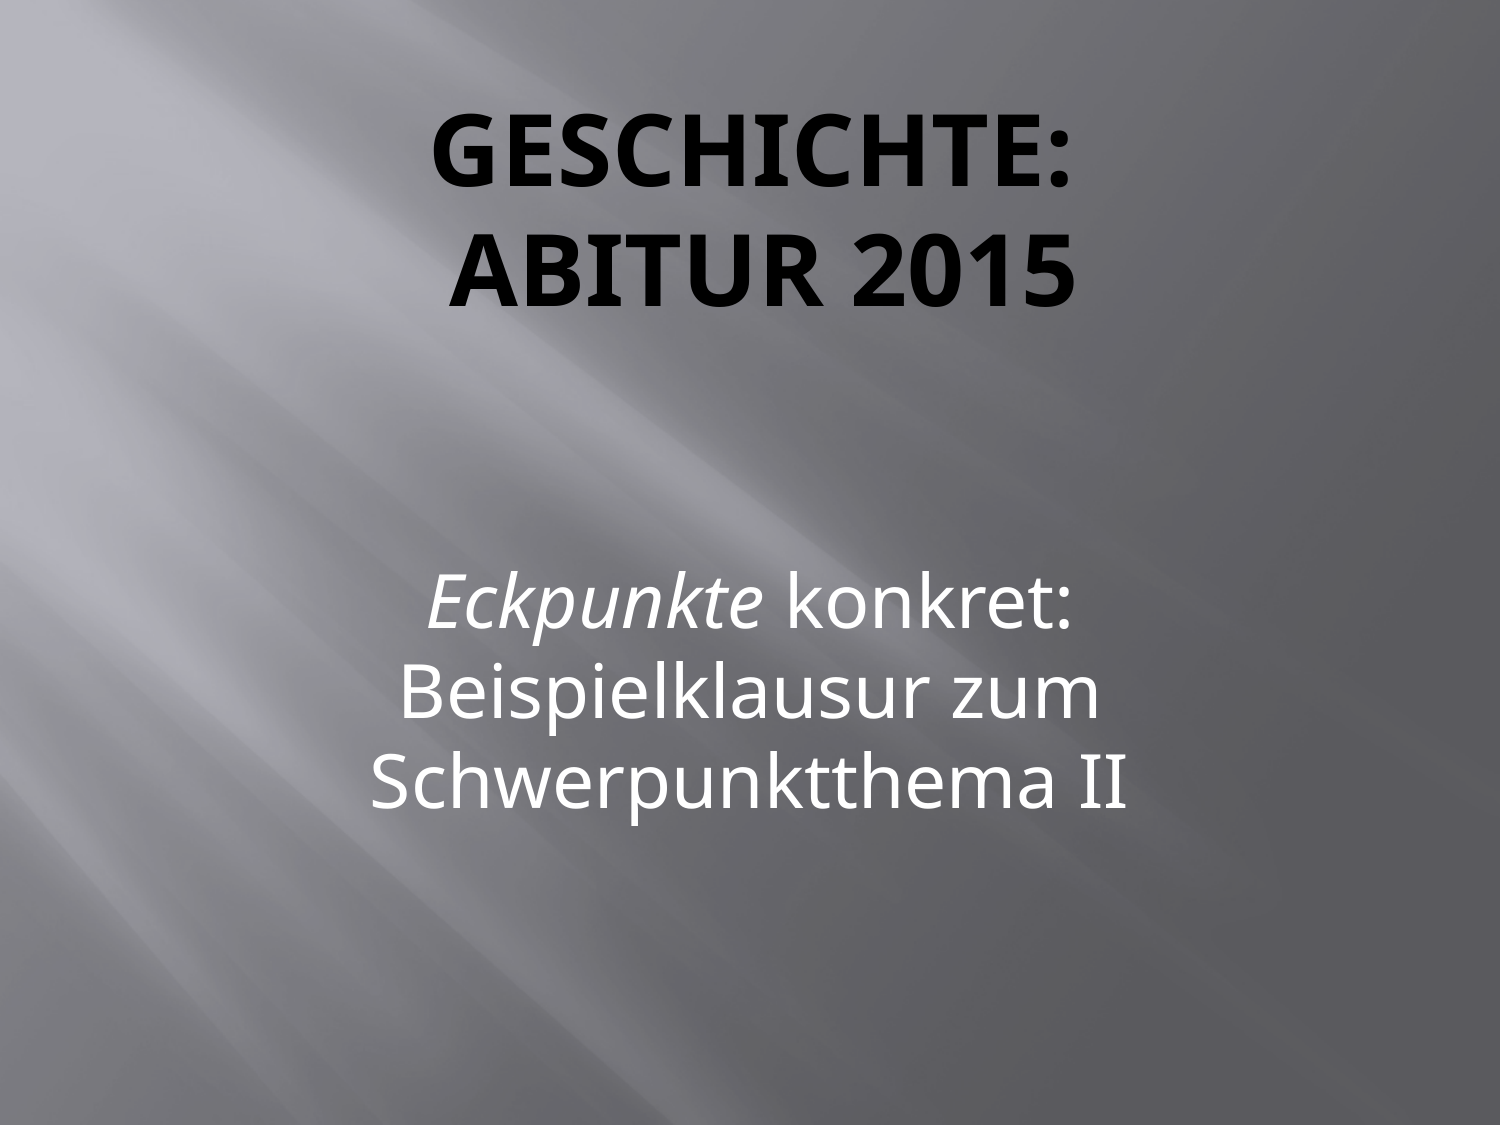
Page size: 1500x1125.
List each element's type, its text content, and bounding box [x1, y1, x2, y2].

title Geschichte: Abitur 2015 [76, 42, 1427, 327]
subtitle Eckpunkte konkret: Beispielklausur zum Schwerpunktthema II [225, 546, 1275, 834]
